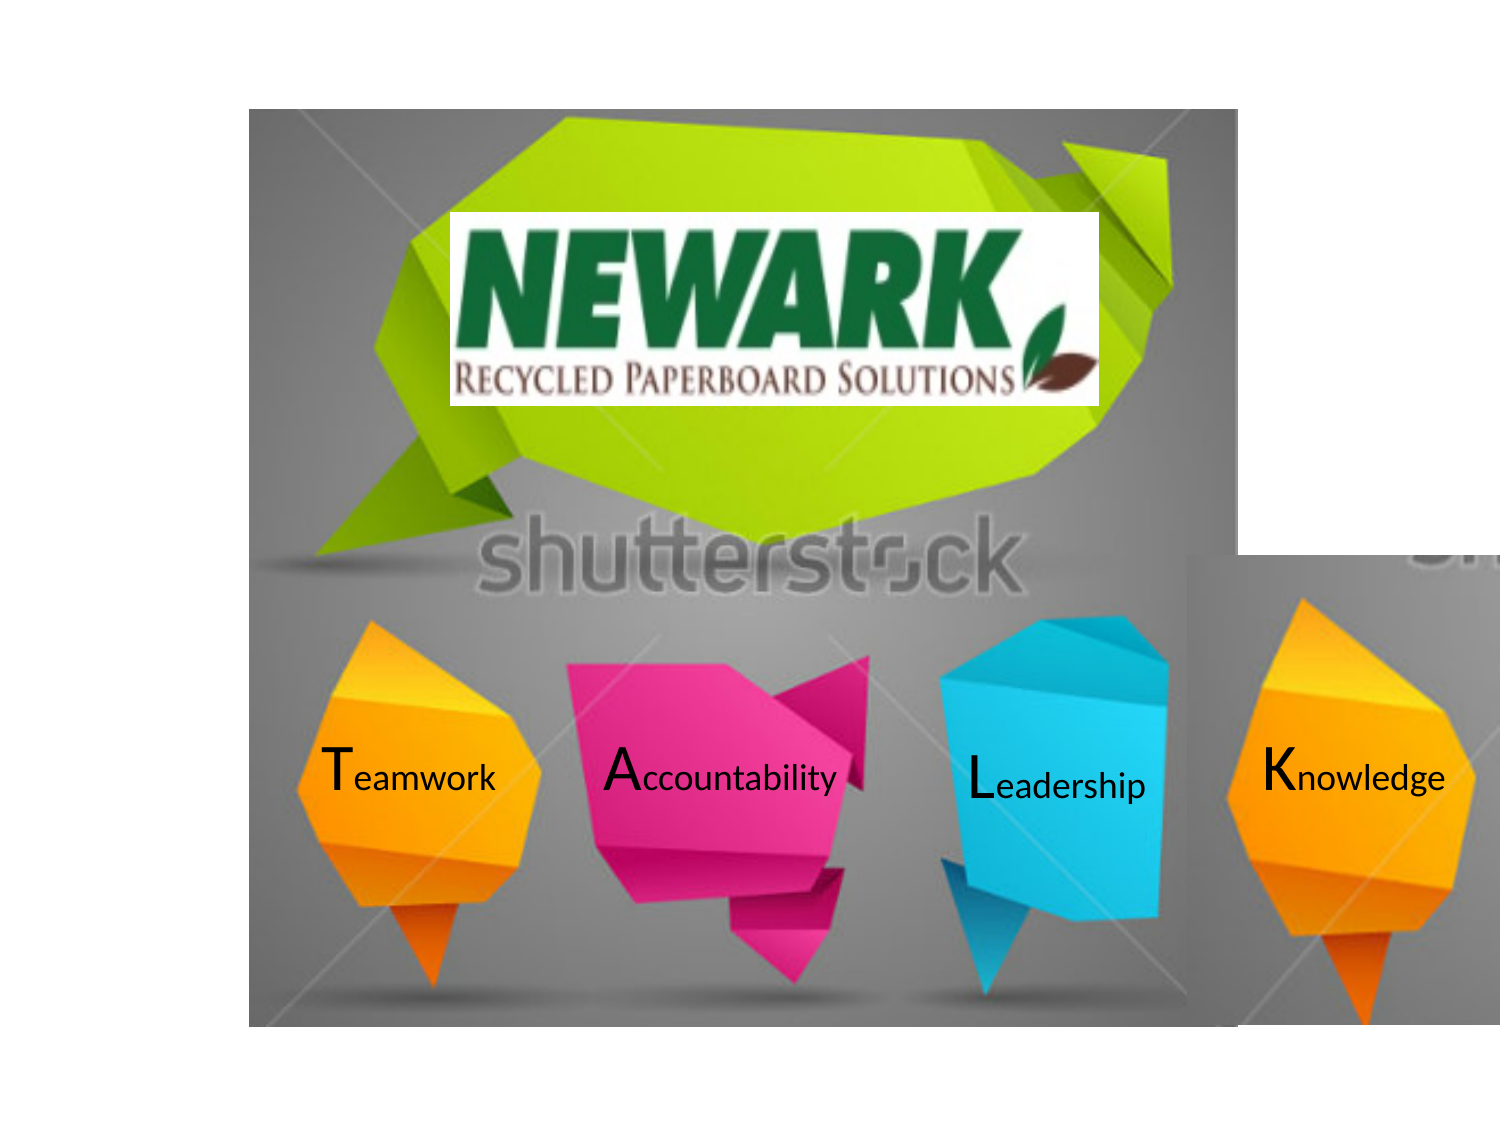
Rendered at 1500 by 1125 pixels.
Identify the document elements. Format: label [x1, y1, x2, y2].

picture [249, 109, 1500, 1028]
